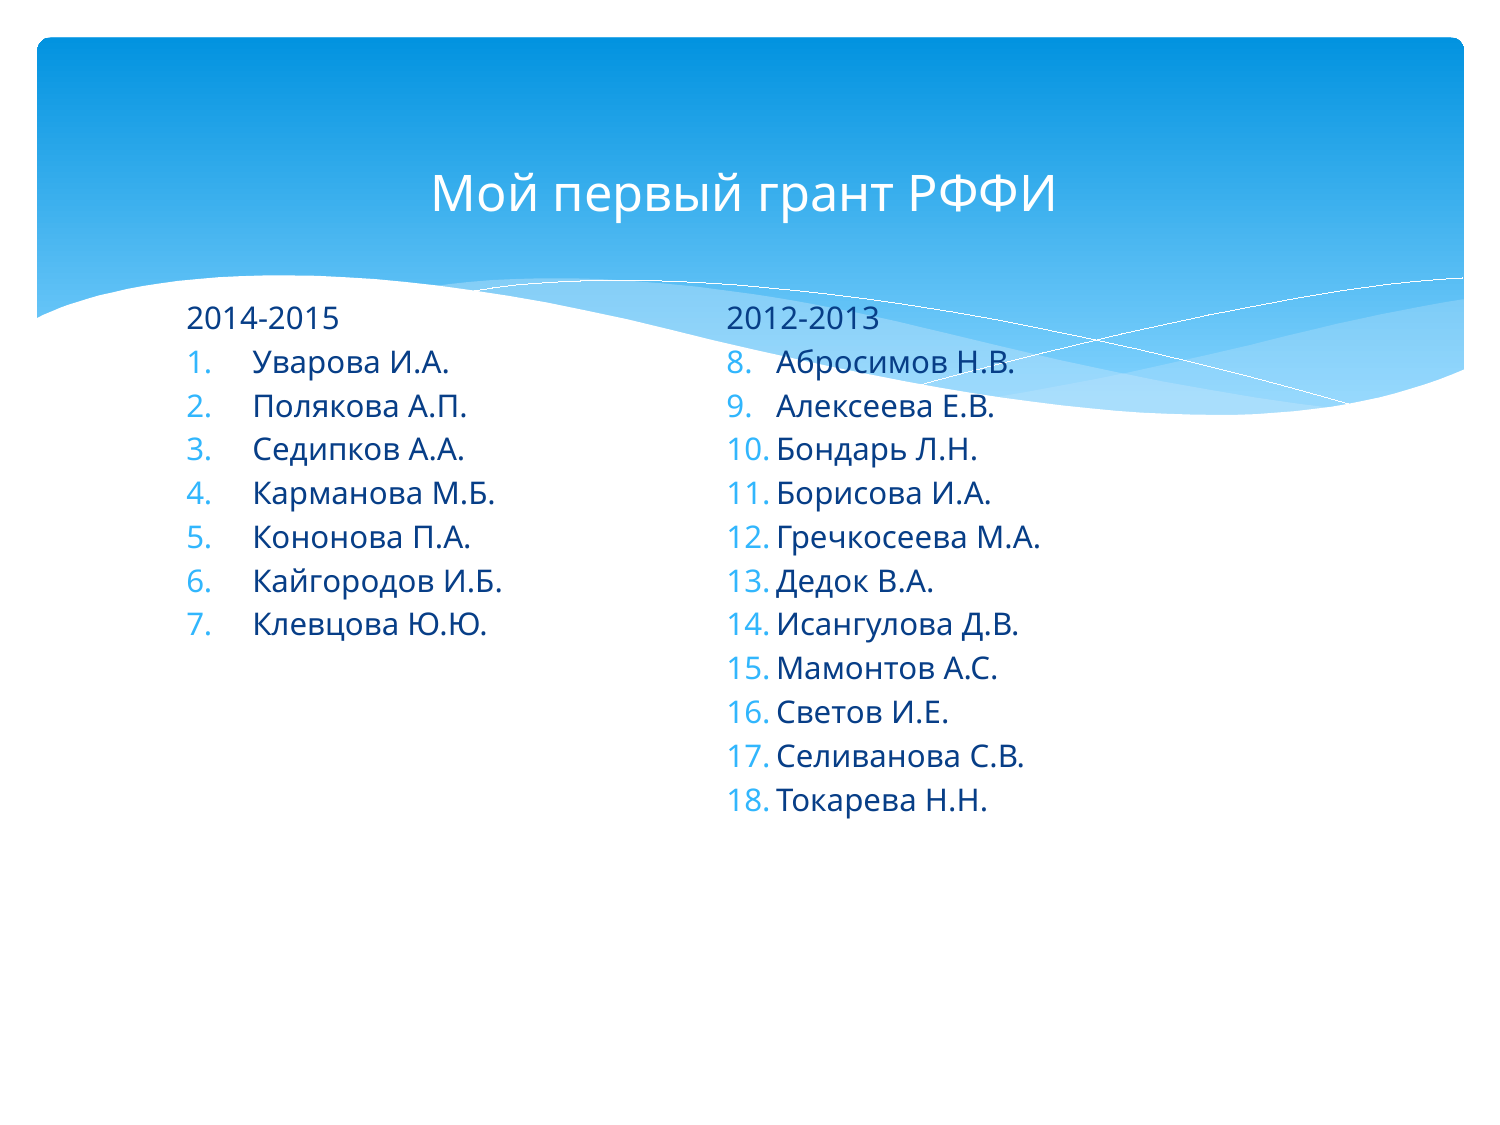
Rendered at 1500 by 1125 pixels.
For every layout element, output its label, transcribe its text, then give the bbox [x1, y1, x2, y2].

list 2014-2015 Уварова И.А. Полякова А.П. Седипков А.А. Карманова М.Б. Кононова П.А. Кайгородов И.Б. Клевцова Ю.Ю. 2012-2013 Абросимов Н.В. Алексеева Е.В. Бондарь Л.Н. Борисова И.А. Гречкосеева М.А. Дедок В.А. Исангулова Д.В. Мамонтов А.С. Светов И.Е. Селиванова С.В. Токарева Н.Н. [171, 290, 1282, 1003]
title Мой первый грант РФФИ [88, 30, 1401, 231]
